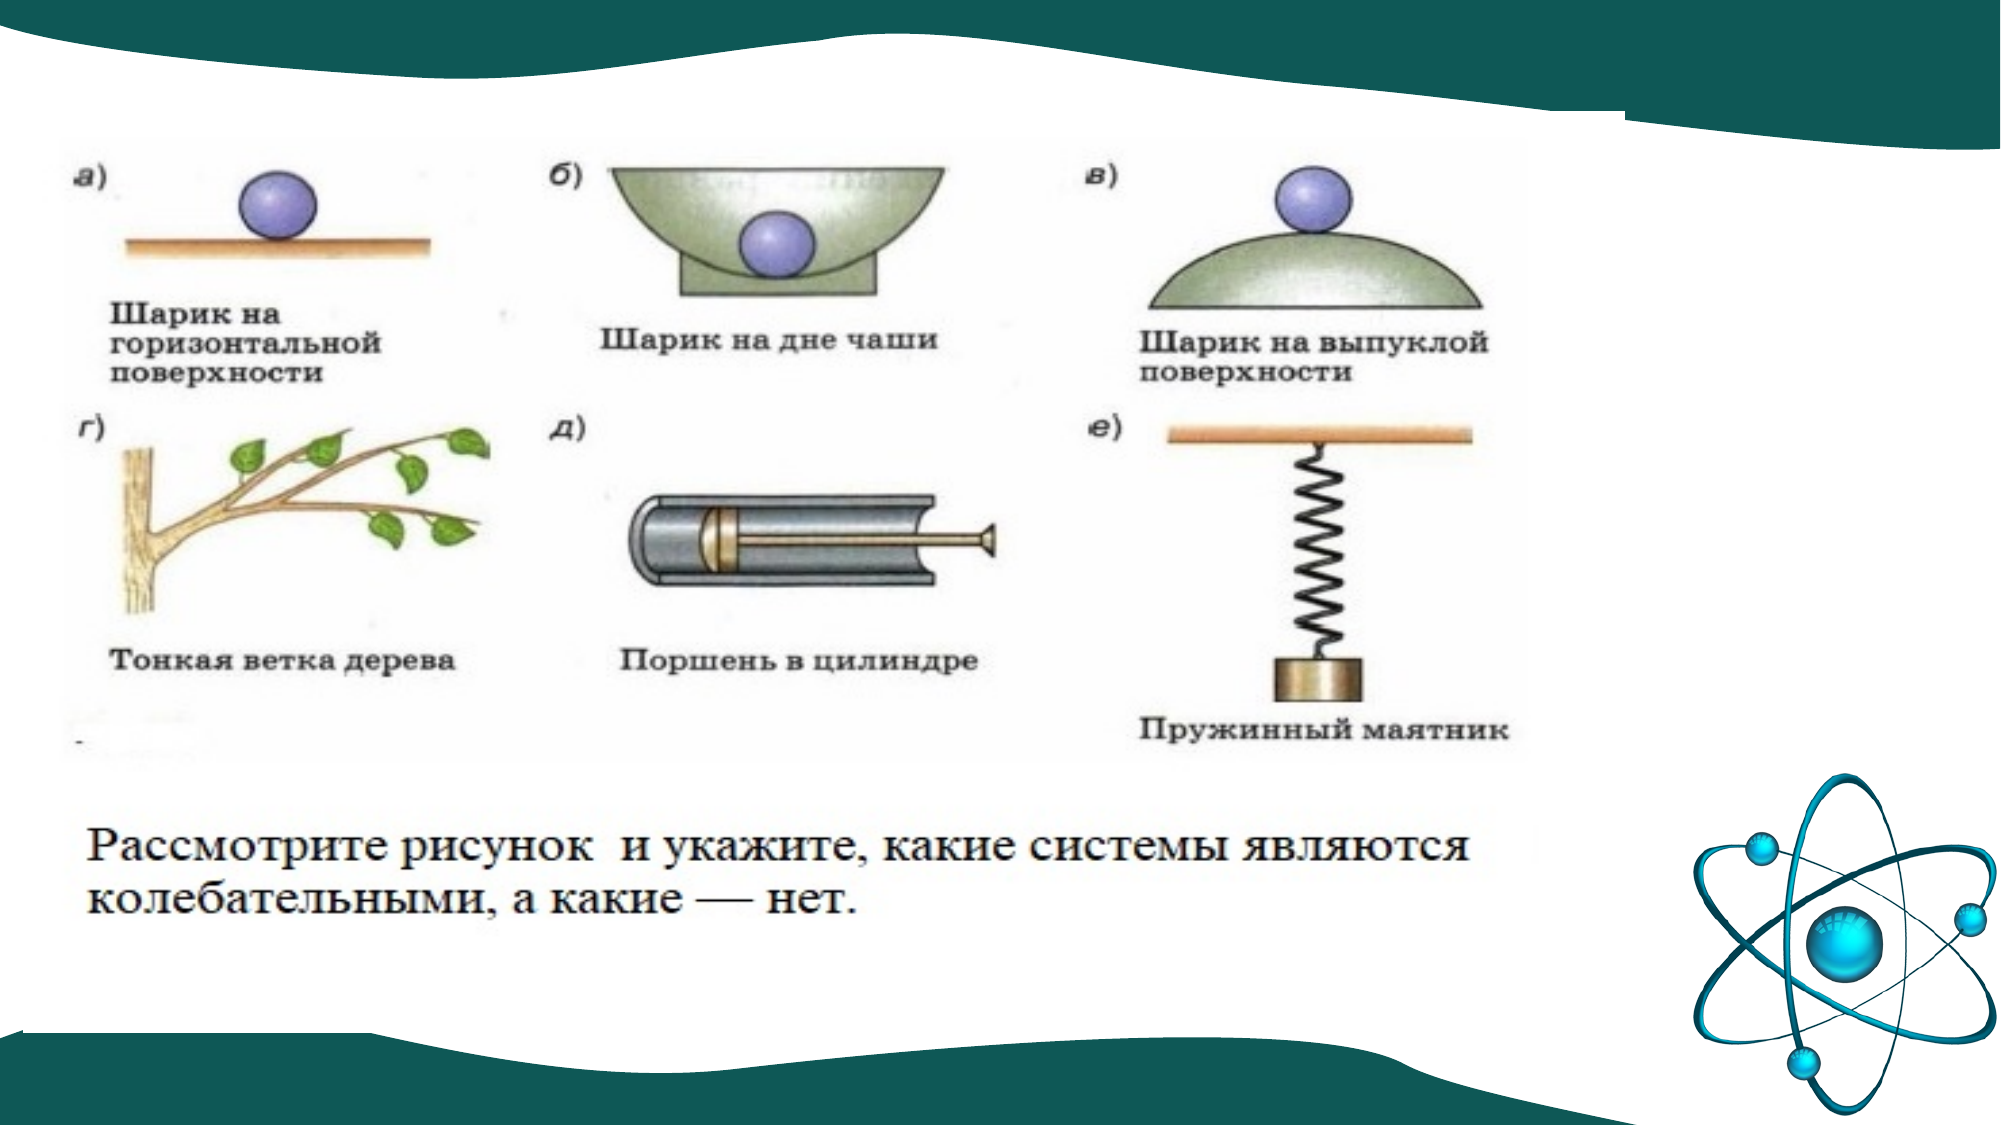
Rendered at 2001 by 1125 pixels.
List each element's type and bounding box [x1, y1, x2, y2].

picture [23, 111, 1625, 1033]
picture [1652, 752, 2001, 1125]
